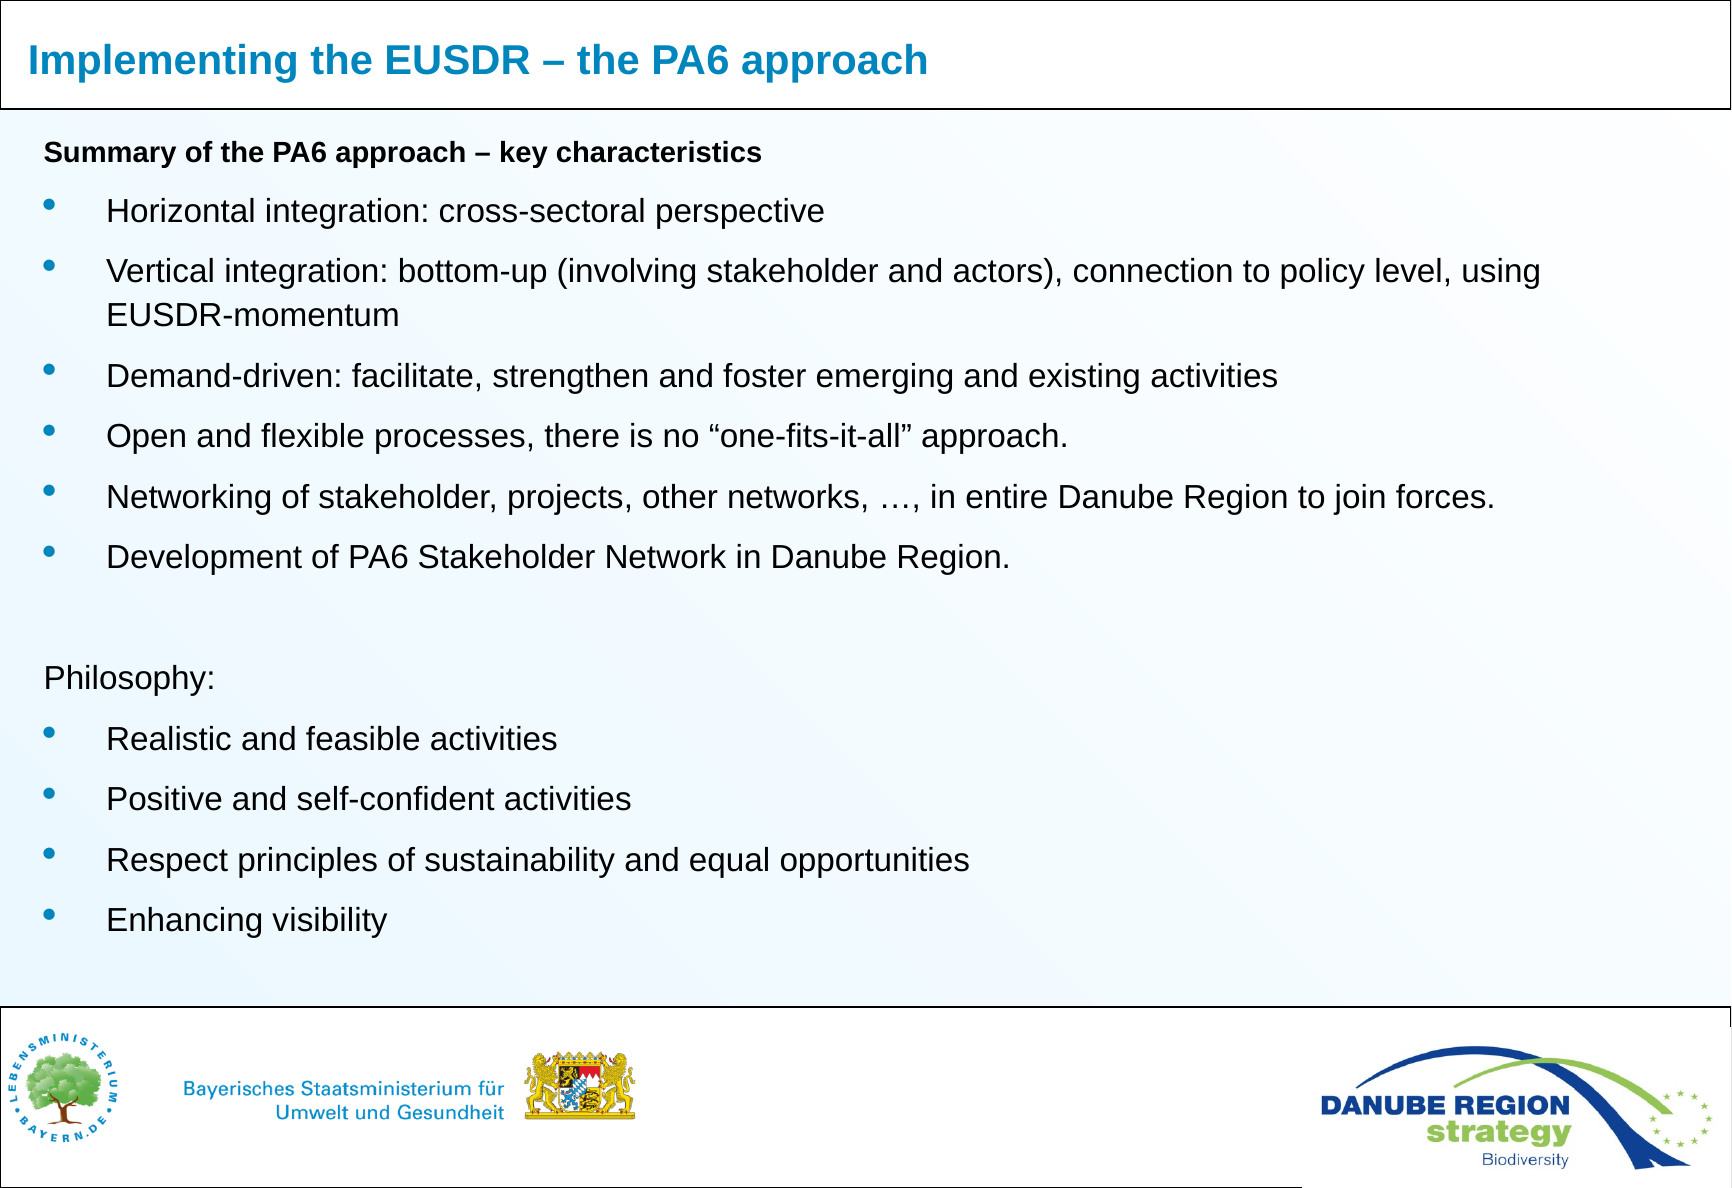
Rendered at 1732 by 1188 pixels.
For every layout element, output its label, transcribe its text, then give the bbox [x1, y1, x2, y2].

text_box Summary of the PA6 approach – key characteristics Horizontal integration: cross-sectoral perspective Vertical integration: bottom-up (involving stakeholder and actors), connection to policy level, using EUSDR-momentum Demand-driven: facilitate, strengthen and foster emerging and existing activities Open and flexible processes, there is no “one-fits-it-all” approach. Networking of stakeholder, projects, other networks, …, in entire Danube Region to join forces. Development of PA6 Stakeholder Network in Danube Region. Philosophy: Realistic and feasible activities Positive and self-confident activities Respect principles of sustainability and equal opportunities Enhancing visibility [26, 121, 1669, 830]
text_box Implementing the EUSDR – the PA6 approach [0, 0, 1732, 110]
picture [168, 1025, 642, 1143]
text_box [0, 1007, 1732, 1188]
picture [1302, 1026, 1732, 1188]
picture [0, 1026, 141, 1149]
